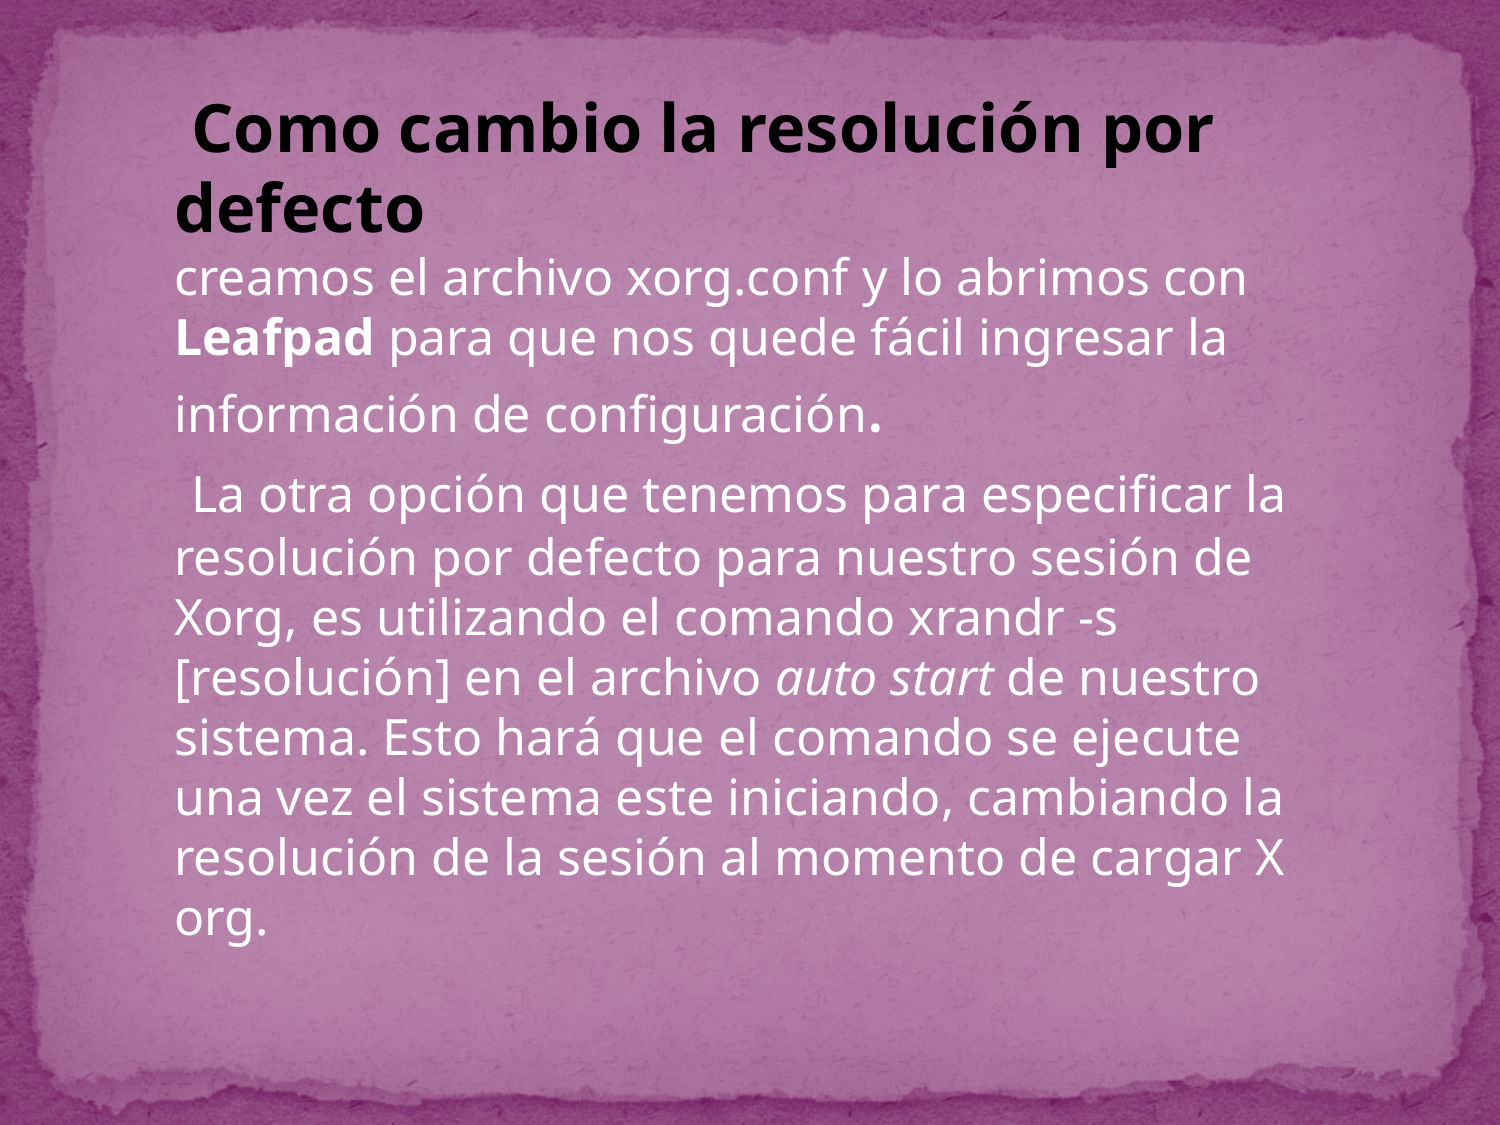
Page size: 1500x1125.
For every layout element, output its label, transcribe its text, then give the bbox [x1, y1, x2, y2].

text_box Como cambio la resolución por defecto creamos el archivo xorg.conf y lo abrimos con Leafpad para que nos quede fácil ingresar la información de configuración. La otra opción que tenemos para especificar la resolución por defecto para nuestro sesión de Xorg, es utilizando el comando xrandr -s [resolución] en el archivo auto start de nuestro sistema. Esto hará que el comando se ejecute una vez el sistema este iniciando, cambiando la resolución de la sesión al momento de cargar X org. [159, 78, 1306, 1013]
